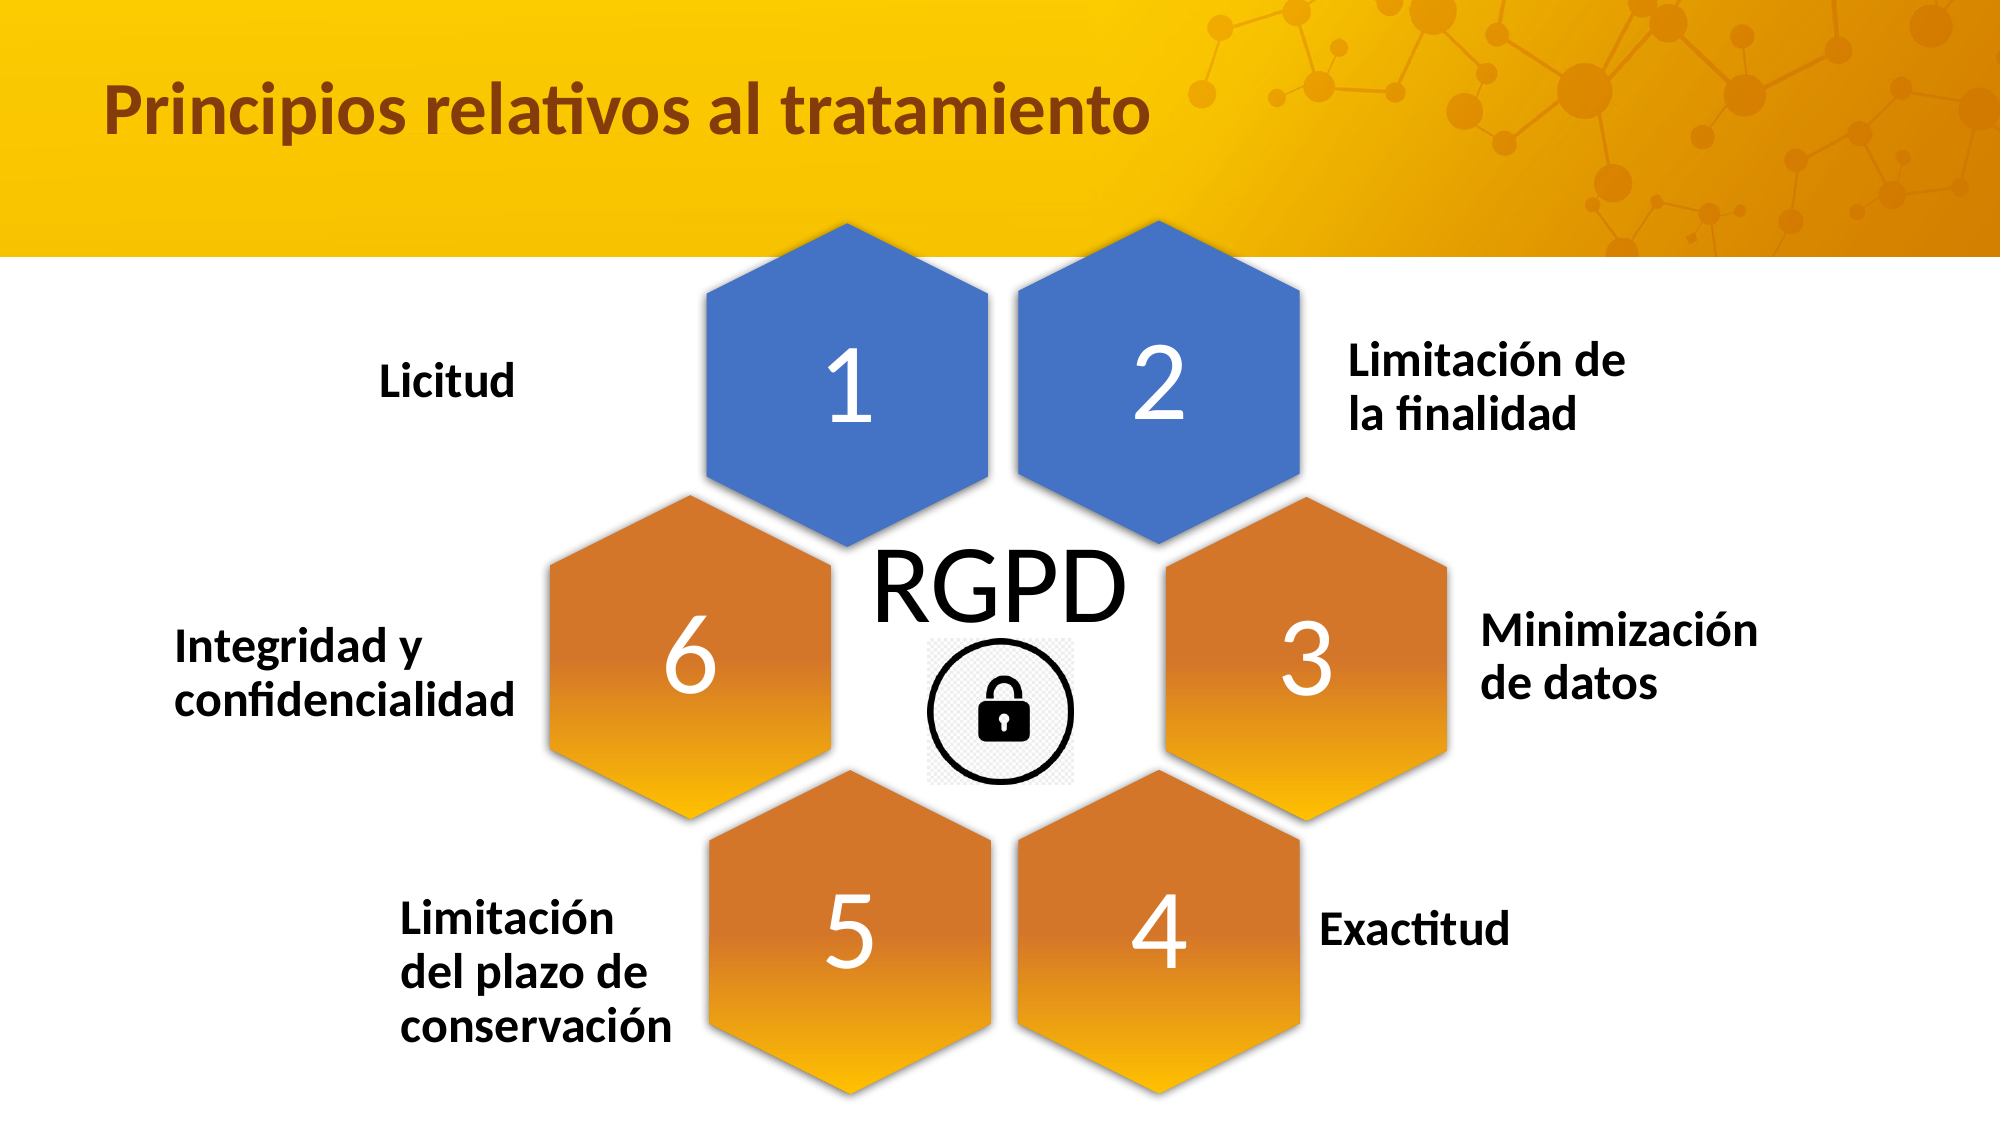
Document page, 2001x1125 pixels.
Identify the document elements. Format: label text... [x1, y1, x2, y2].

title Principios relativos al tratamiento [88, 1, 1814, 219]
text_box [119, 220, 1864, 1094]
picture [0, 0, 2000, 257]
